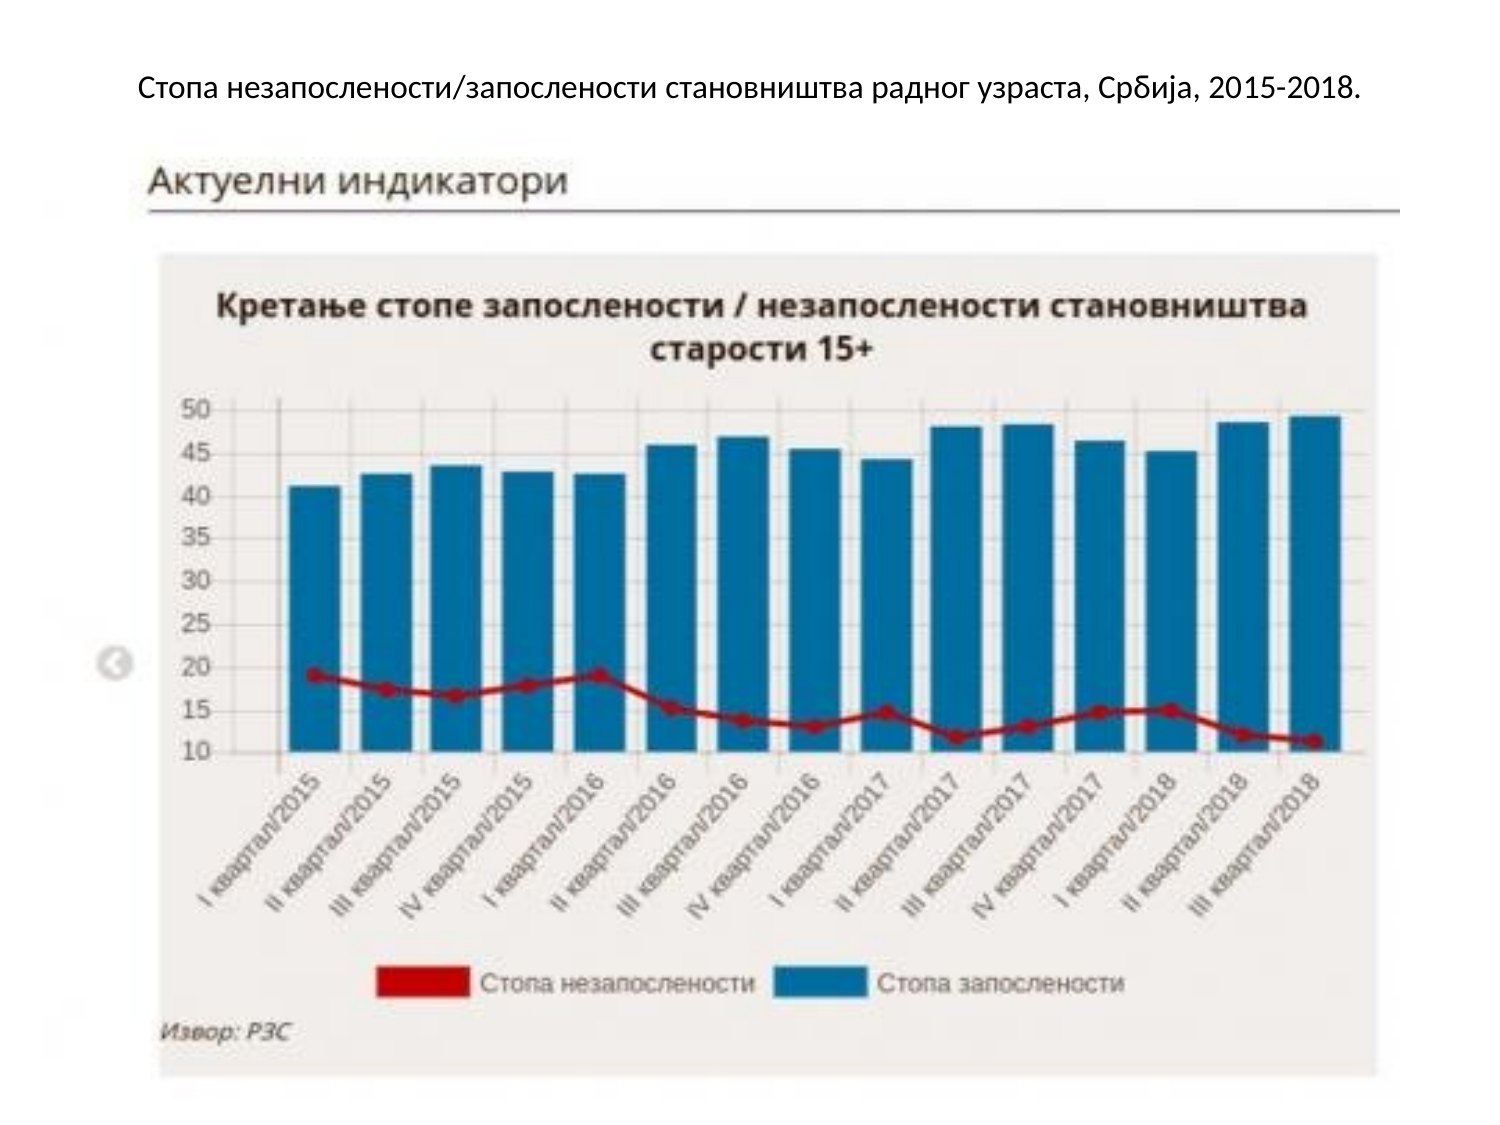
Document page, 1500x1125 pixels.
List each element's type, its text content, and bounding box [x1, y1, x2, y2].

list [41, 136, 1400, 1102]
title Стопа незапослености/запослености становништва радног узраста, Србија, 2015-2018. [75, 45, 1425, 125]
